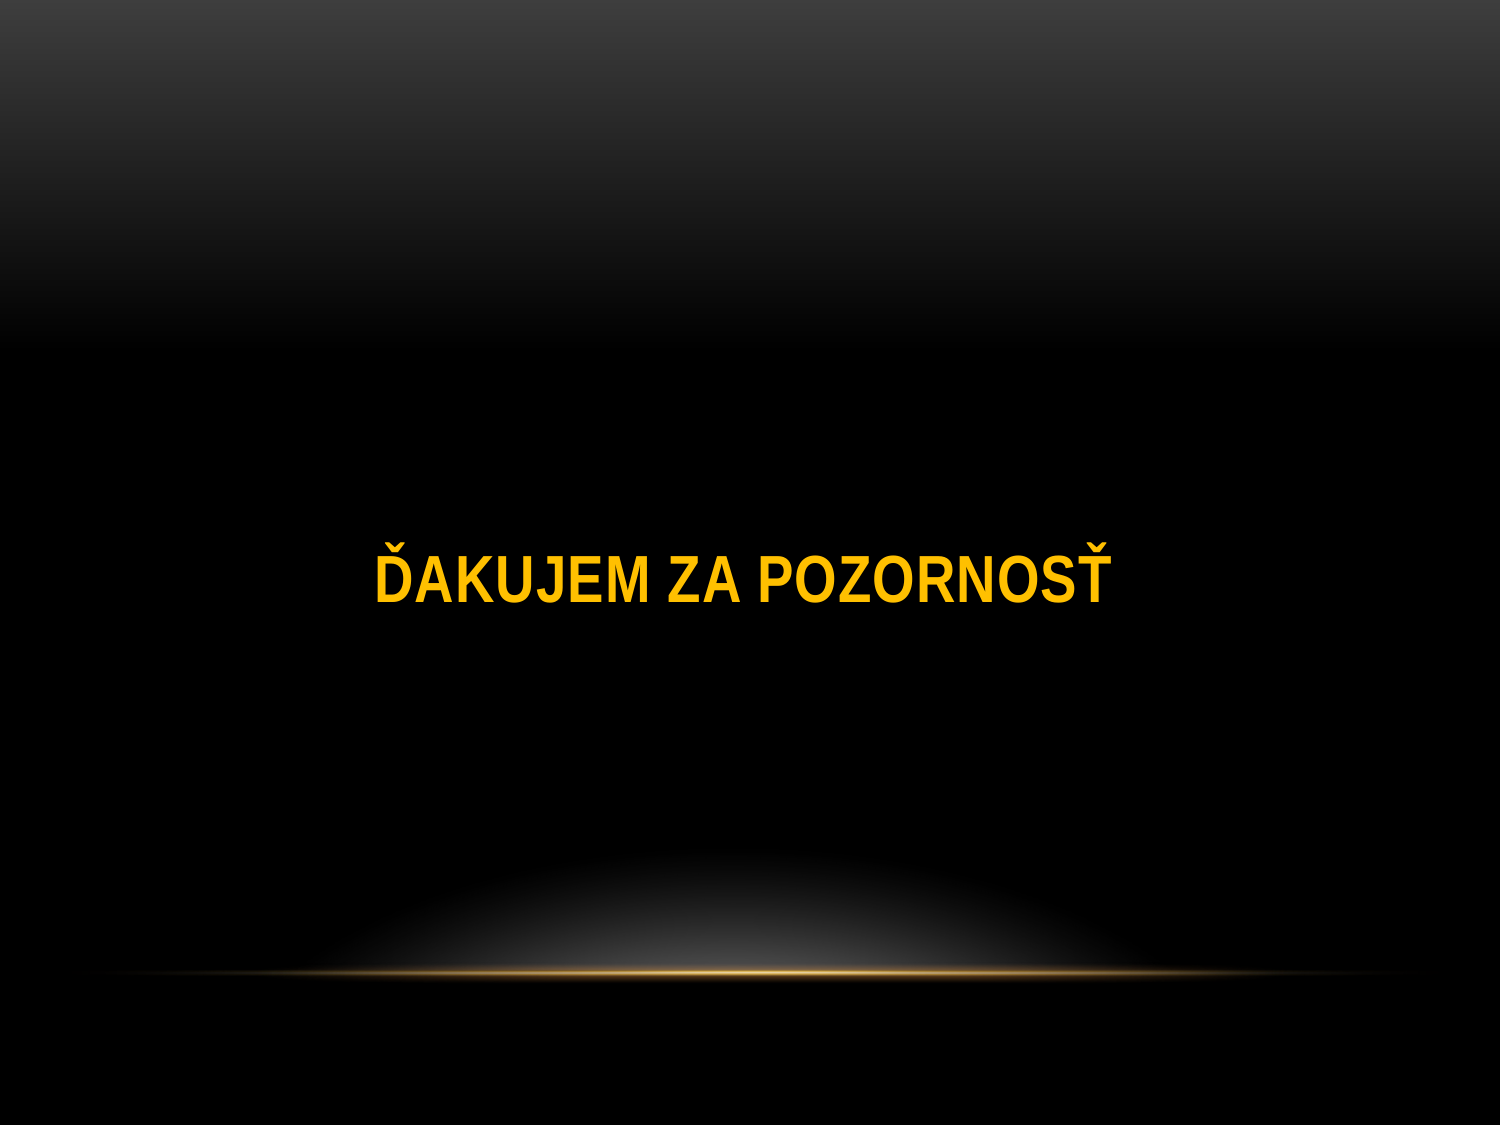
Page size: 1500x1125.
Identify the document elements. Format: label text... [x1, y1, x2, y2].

title Ďakujem za pozornosť [93, 480, 1394, 623]
picture [0, 0, 1500, 1125]
